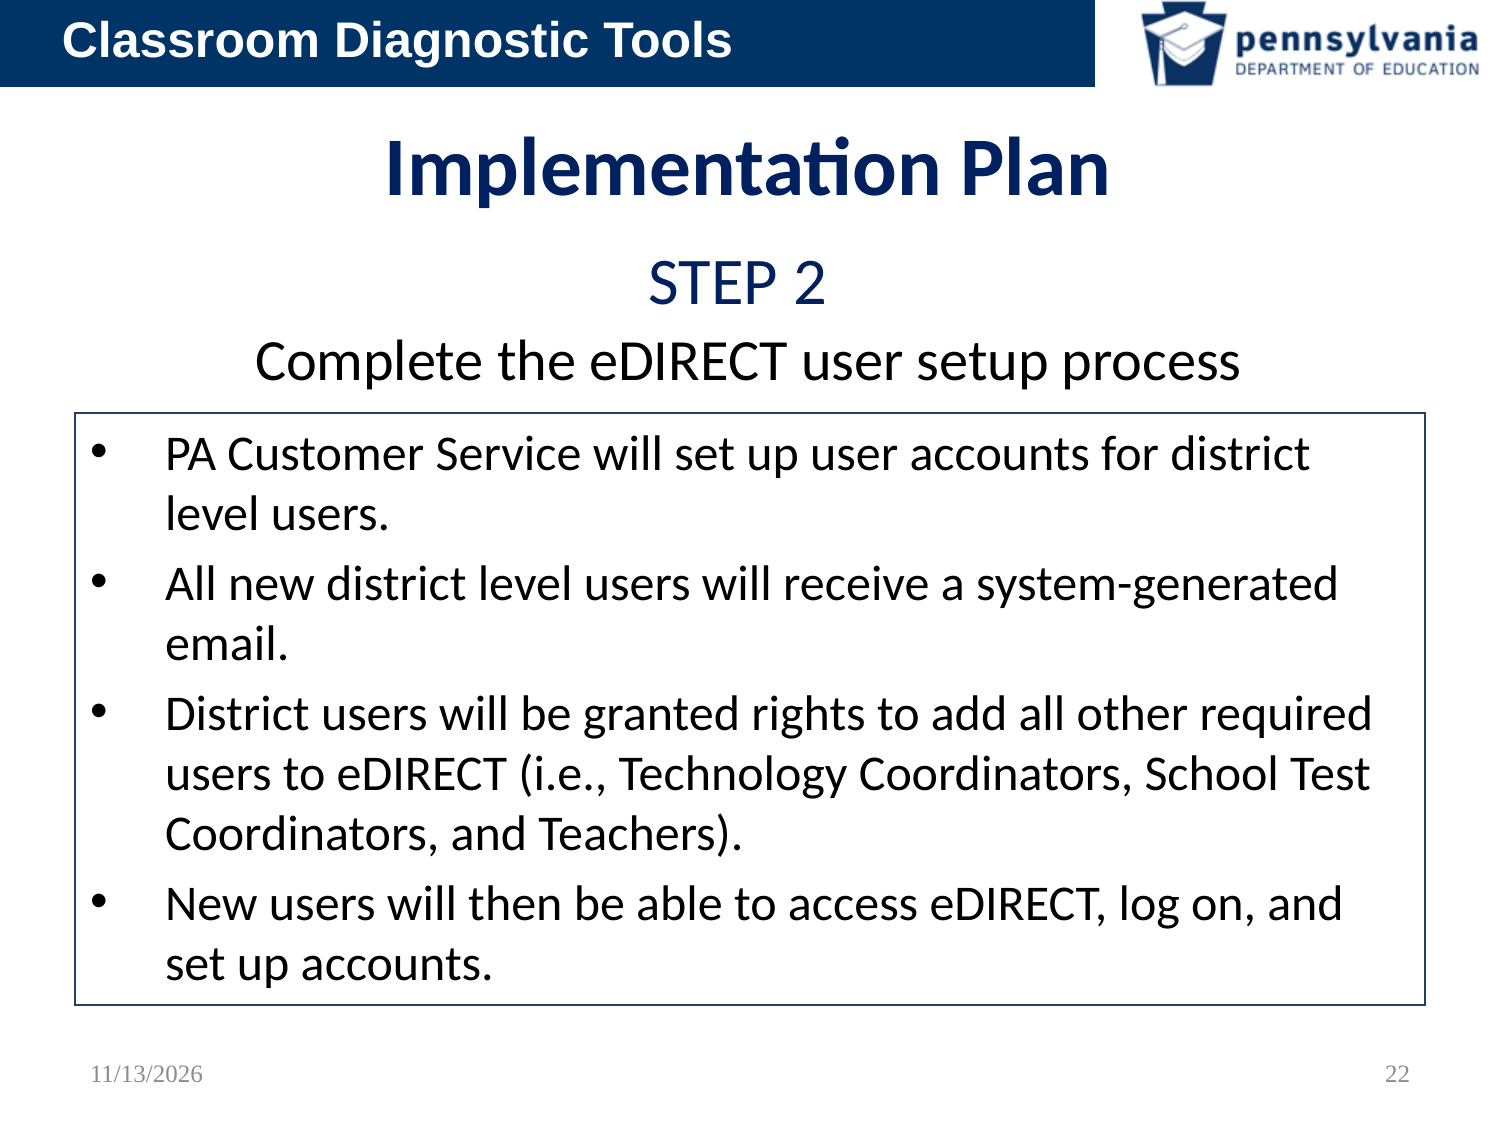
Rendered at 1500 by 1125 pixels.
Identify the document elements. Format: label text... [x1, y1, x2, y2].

slide_number 22 [1074, 1042, 1425, 1103]
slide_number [75, 1042, 425, 1103]
picture [1134, 0, 1485, 90]
list PA Customer Service will set up user accounts for district level users. All new district level users will receive a system-generated email. District users will be granted rights to add all other required users to eDIRECT (i.e., Technology Coordinators, School Test Coordinators, and Teachers). New users will then be able to access eDIRECT, log on, and set up accounts. [74, 412, 1426, 1006]
title Implementation Plan STEP 2 Complete the eDIRECT user setup process [73, 146, 1424, 359]
